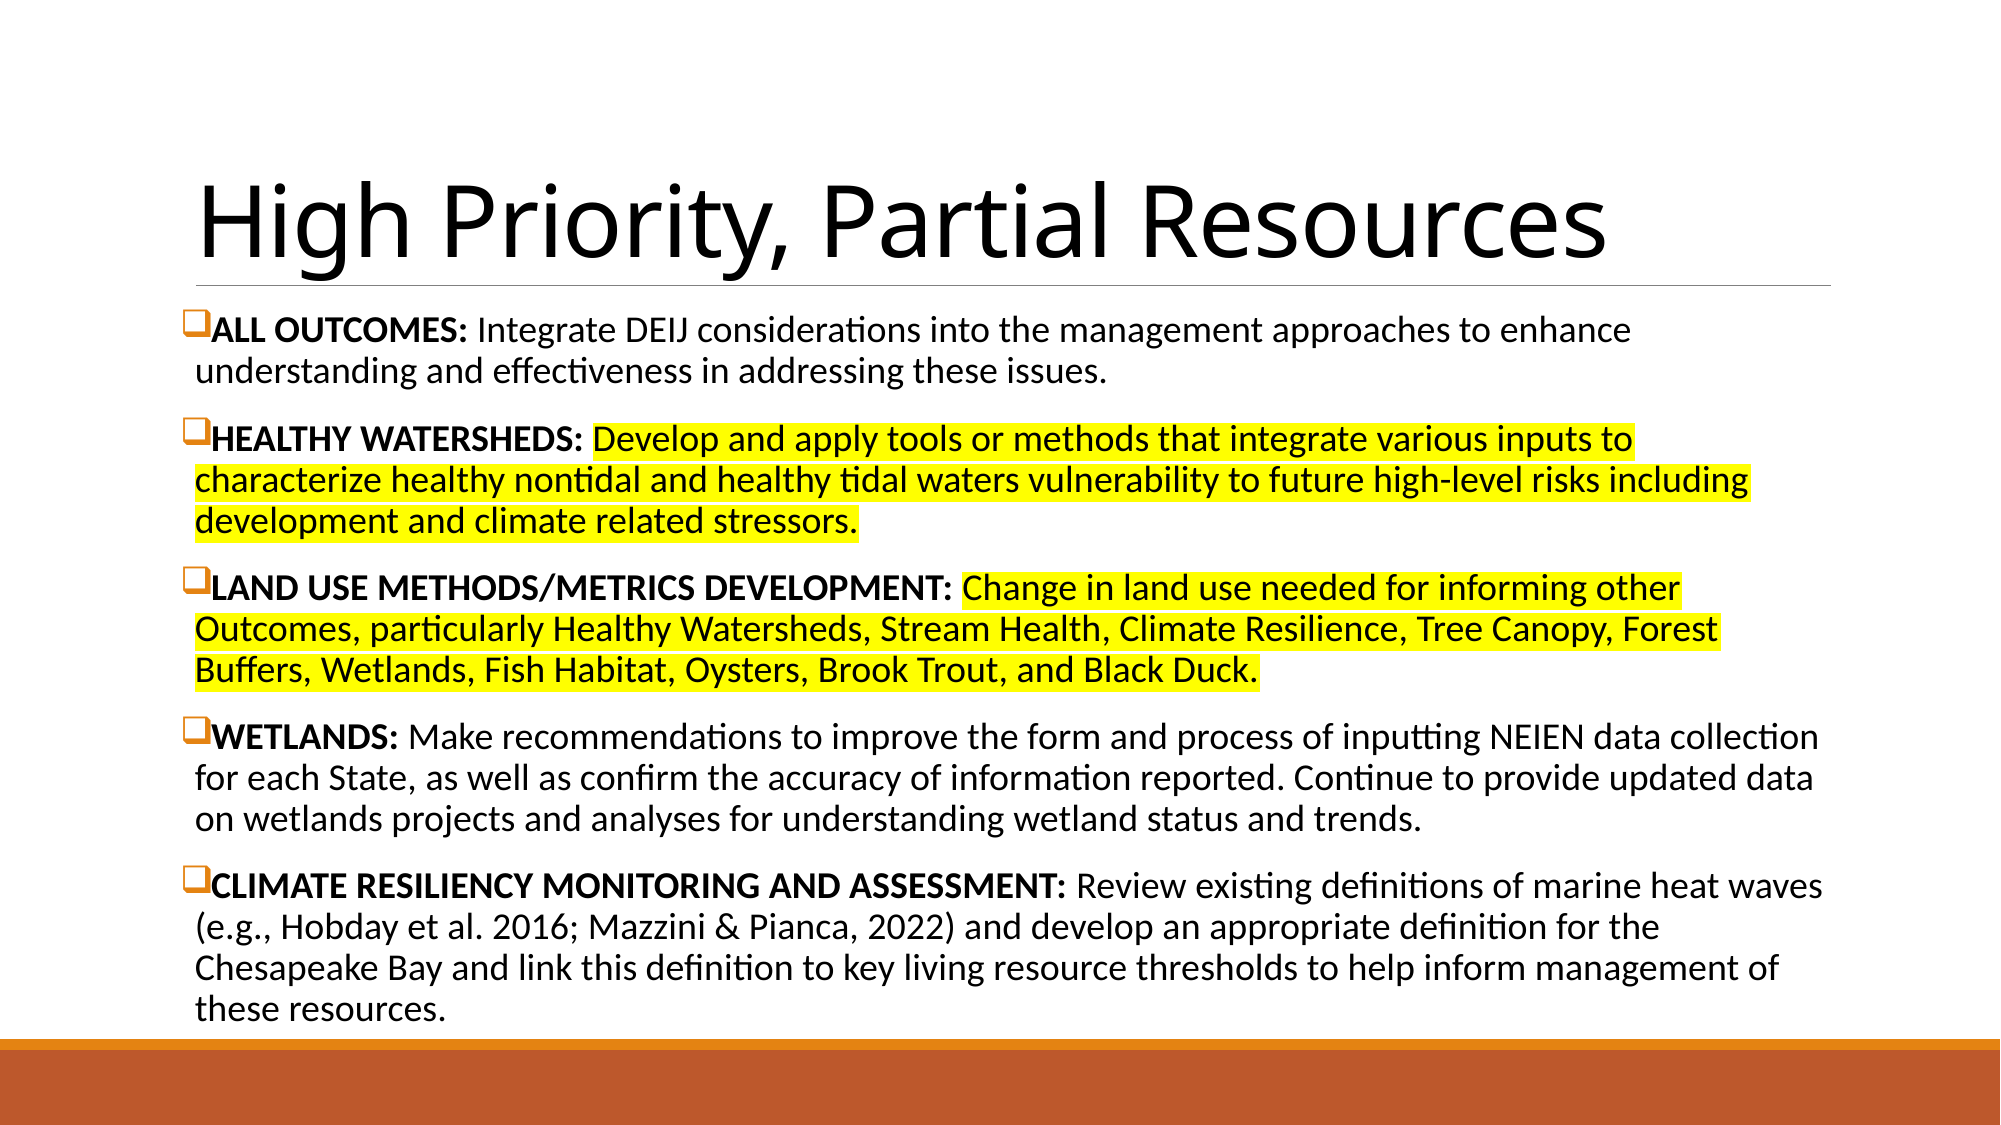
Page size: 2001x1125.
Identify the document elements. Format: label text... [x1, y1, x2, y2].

title High Priority, Partial Resources [180, 47, 1830, 285]
list ALL OUTCOMES: Integrate DEIJ considerations into the management approaches to enhance understanding and effectiveness in addressing these issues. HEALTHY WATERSHEDS: Develop and apply tools or methods that integrate various inputs to characterize healthy nontidal and healthy tidal waters vulnerability to future high-level risks including development and climate related stressors. LAND USE METHODS/METRICS DEVELOPMENT: Change in land use needed for informing other Outcomes, particularly Healthy Watersheds, Stream Health, Climate Resilience, Tree Canopy, Forest Buffers, Wetlands, Fish Habitat, Oysters, Brook Trout, and Black Duck. WETLANDS: Make recommendations to improve the form and process of inputting NEIEN data collection for each State, as well as confirm the accuracy of information reported. Continue to provide updated data on wetlands projects and analyses for understanding wetland status and trends. CLIMATE RESILIENCY MONITORING AND ASSESSMENT: Review existing definitions of marine heat waves (e.g., Hobday et al. 2016; Mazzini & Pianca, 2022) and develop an appropriate definition for the Chesapeake Bay and link this definition to key living resource thresholds to help inform management of these resources. [180, 302, 1830, 1047]
